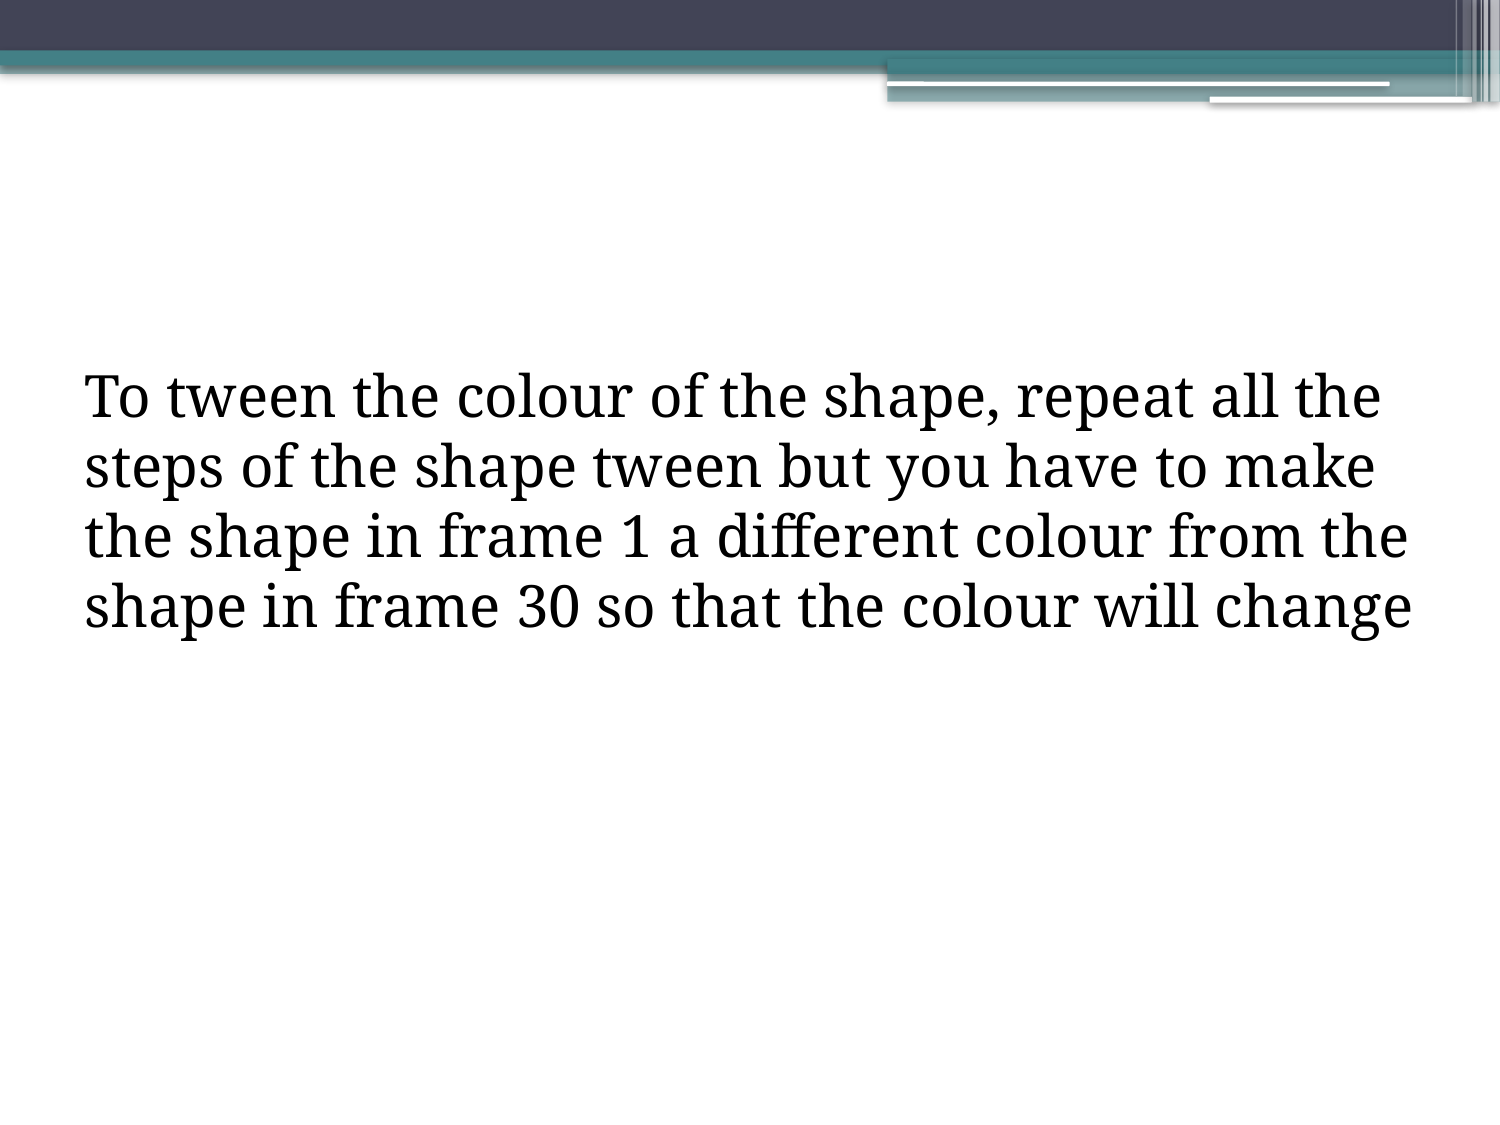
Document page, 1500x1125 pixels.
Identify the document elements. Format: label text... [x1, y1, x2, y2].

text_box To tween the colour of the shape, repeat all the steps of the shape tween but you have to make the shape in frame 1 a different colour from the shape in frame 30 so that the colour will change [70, 351, 1430, 647]
